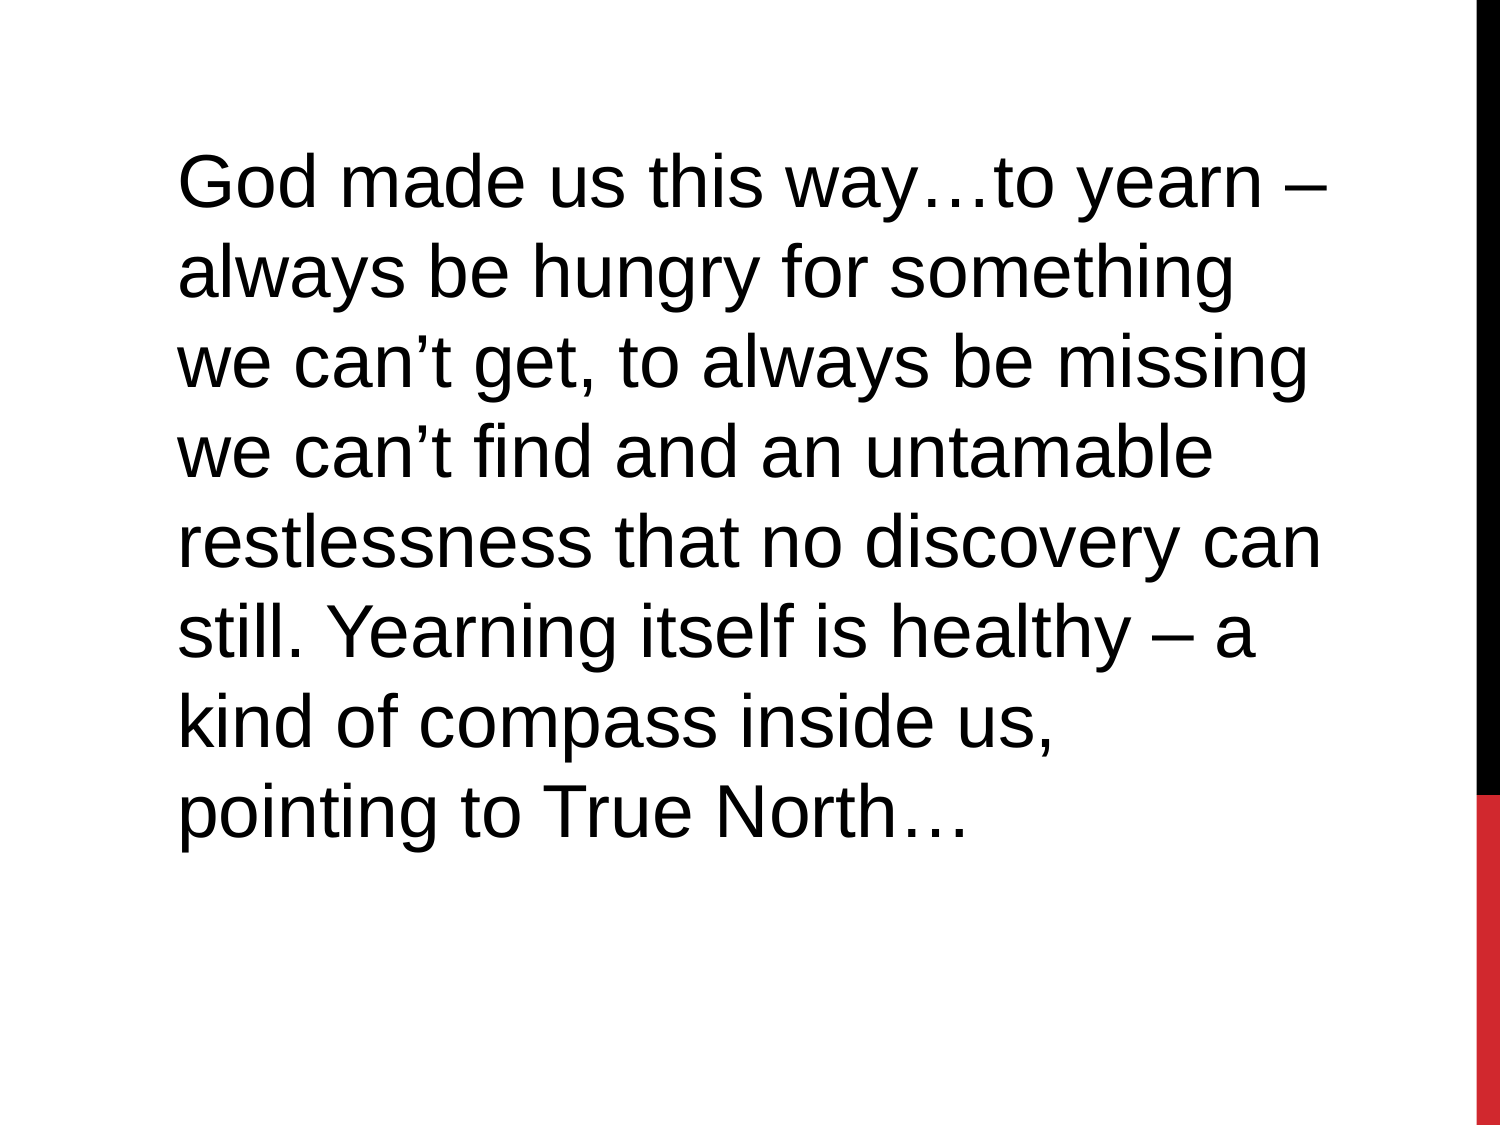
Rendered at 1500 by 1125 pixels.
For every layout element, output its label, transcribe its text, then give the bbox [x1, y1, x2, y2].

text_box God made us this way…to yearn – always be hungry for something we can’t get, to always be missing we can’t find and an untamable restlessness that no discovery can still. Yearning itself is healthy – a kind of compass inside us, pointing to True North… [162, 124, 1350, 860]
